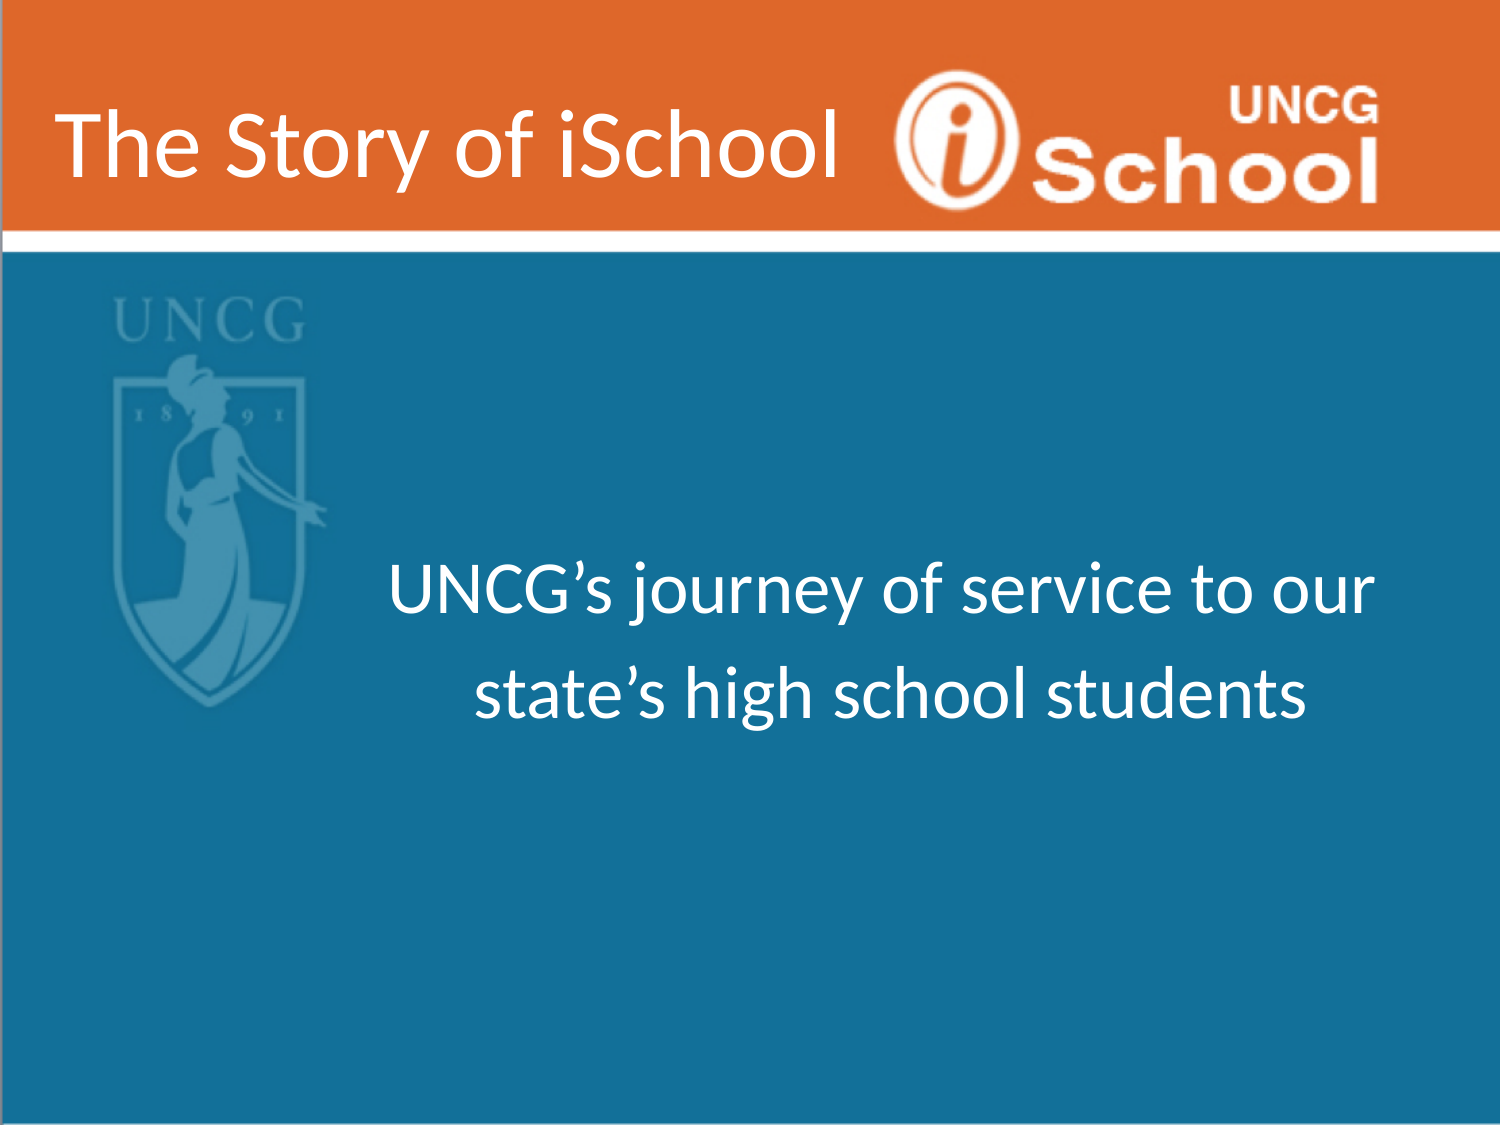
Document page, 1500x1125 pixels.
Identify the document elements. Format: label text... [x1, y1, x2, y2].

title The Story of iSchool [16, 59, 885, 218]
subtitle UNCG’s journey of service to our state’s high school students [343, 435, 1422, 925]
picture [0, 0, 1500, 1125]
